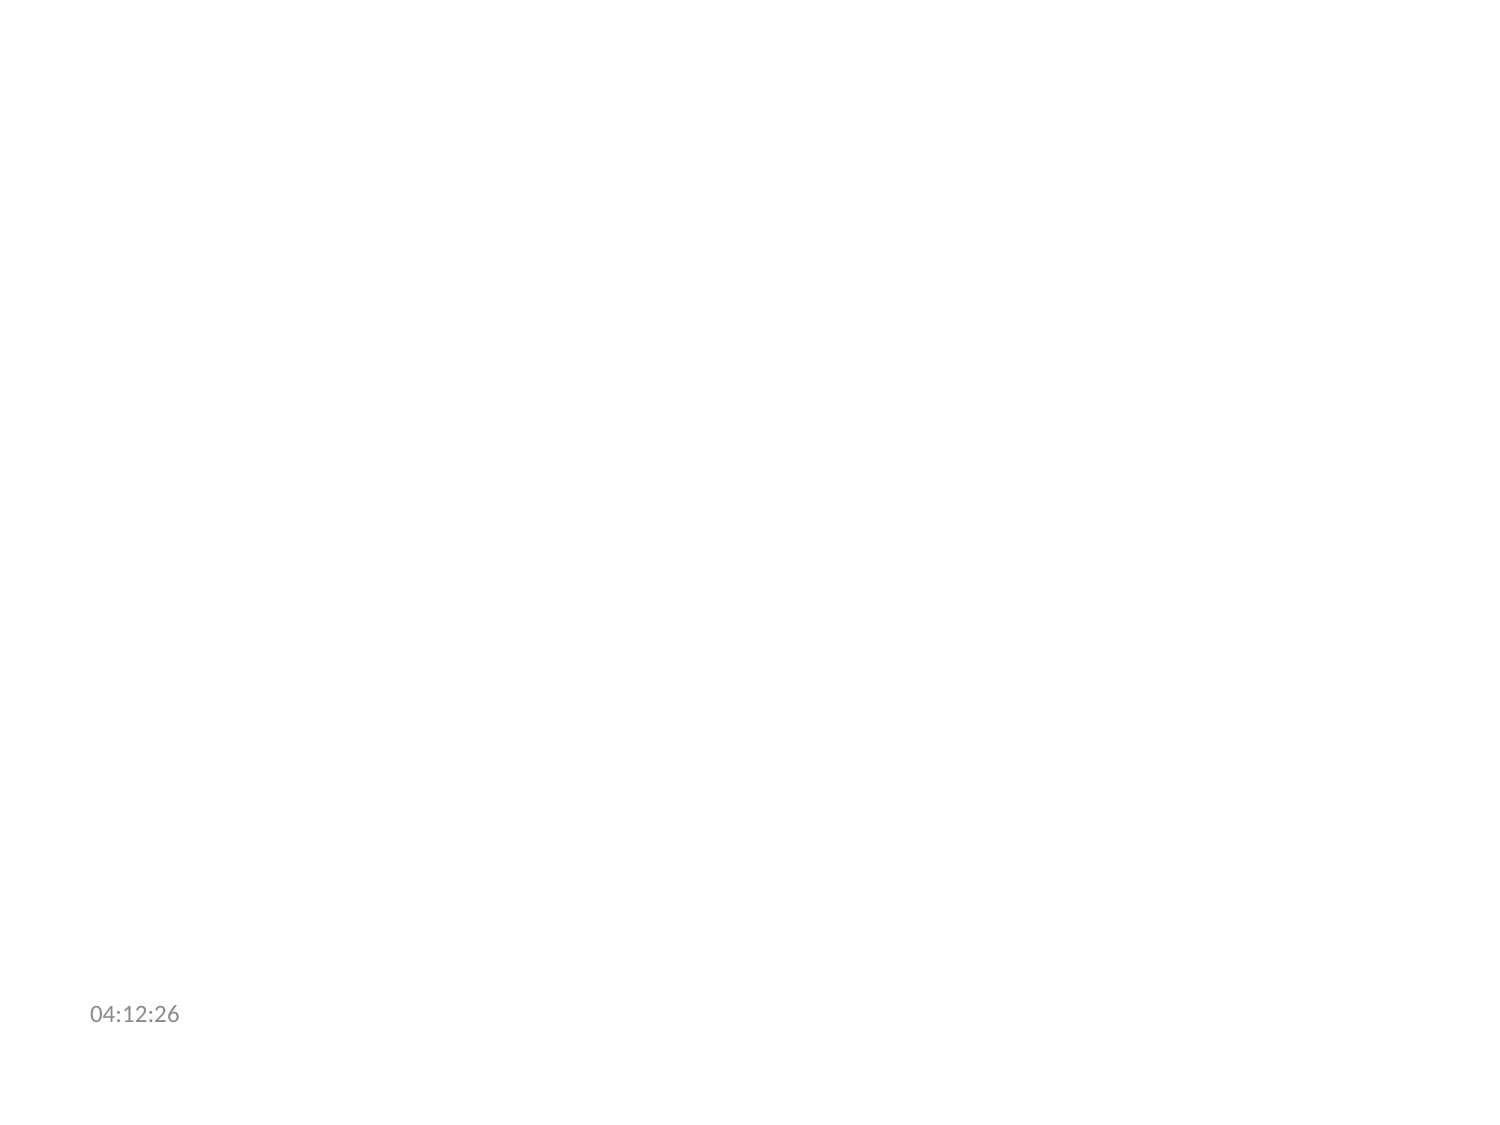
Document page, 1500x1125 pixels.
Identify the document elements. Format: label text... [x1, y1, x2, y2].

text_box 15:35:09 [75, 982, 425, 1043]
